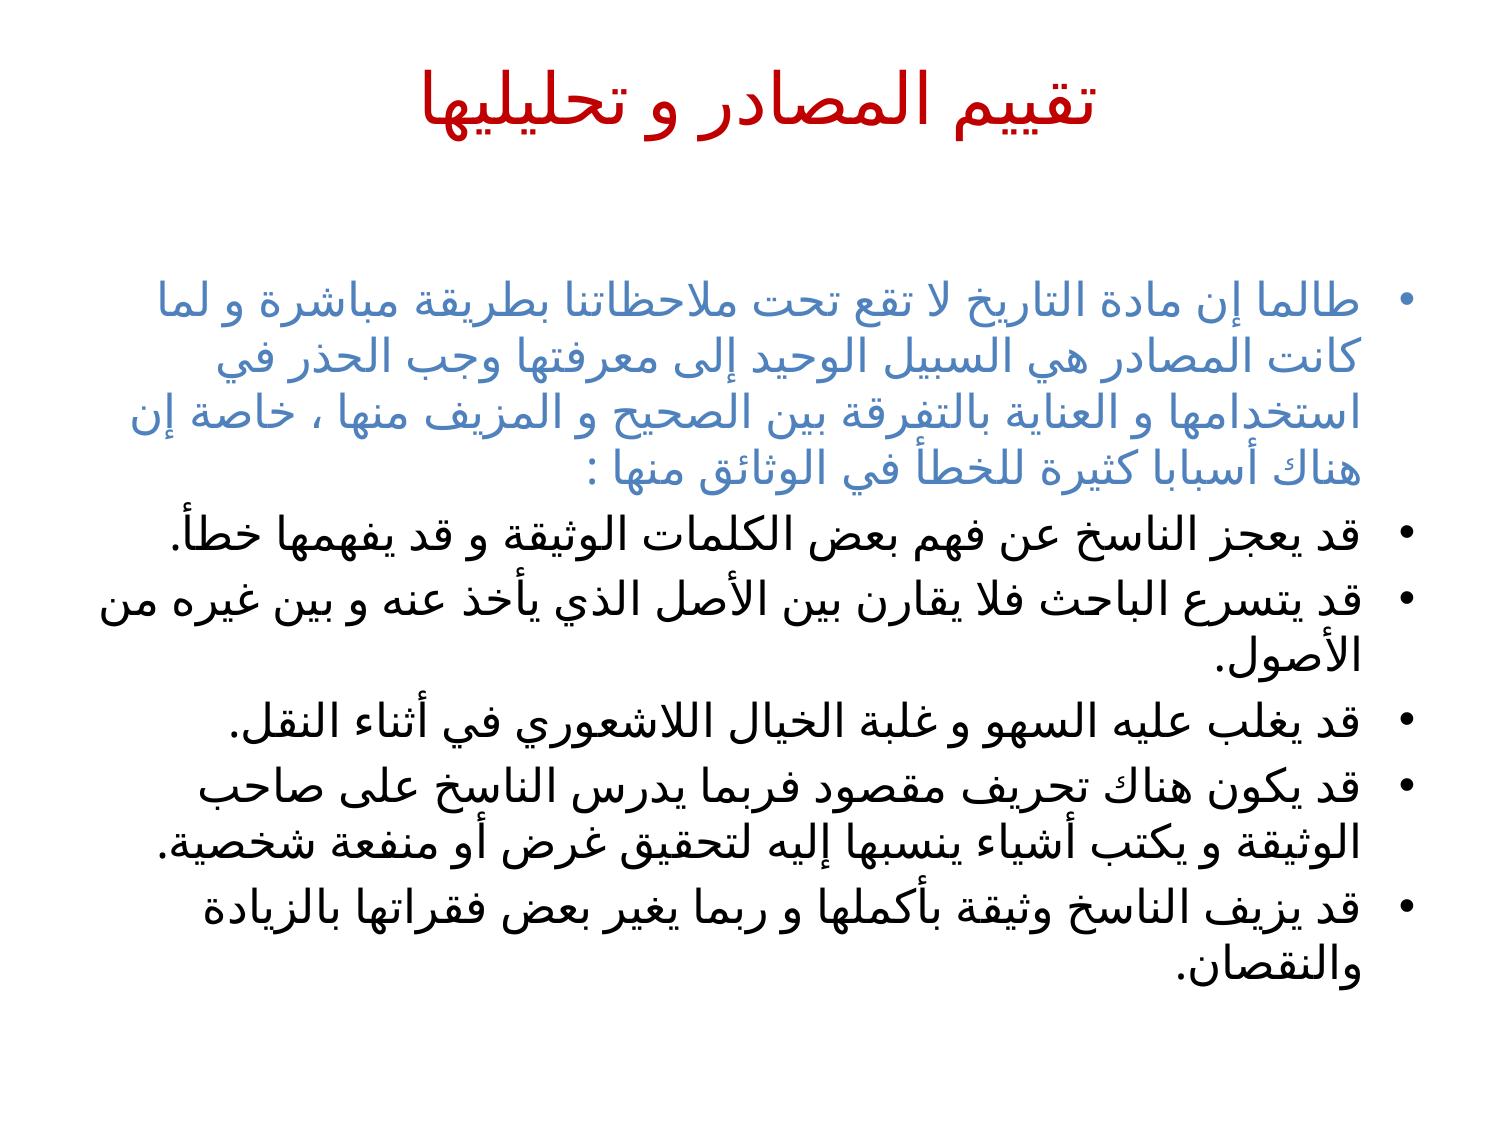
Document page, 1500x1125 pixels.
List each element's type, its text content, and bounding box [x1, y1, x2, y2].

list طالما إن مادة التاريخ لا تقع تحت ملاحظاتنا بطريقة مباشرة و لما كانت المصادر هي السبيل الوحيد إلى معرفتها وجب الحذر في استخدامها و العناية بالتفرقة بين الصحيح و المزيف منها ، خاصة إن هناك أسبابا كثيرة للخطأ في الوثائق منها : قد يعجز الناسخ عن فهم بعض الكلمات الوثيقة و قد يفهمها خطأ. قد يتسرع الباحث فلا يقارن بين الأصل الذي يأخذ عنه و بين غيره من الأصول. قد يغلب عليه السهو و غلبة الخيال اللاشعوري في أثناء النقل. قد يكون هناك تحريف مقصود فربما يدرس الناسخ على صاحب الوثيقة و يكتب أشياء ينسبها إليه لتحقيق غرض أو منفعة شخصية. قد يزيف الناسخ وثيقة بأكملها و ربما يغير بعض فقراتها بالزيادة والنقصان. [75, 262, 1425, 1005]
title تقييم المصادر و تحليليها [75, 45, 1425, 233]
